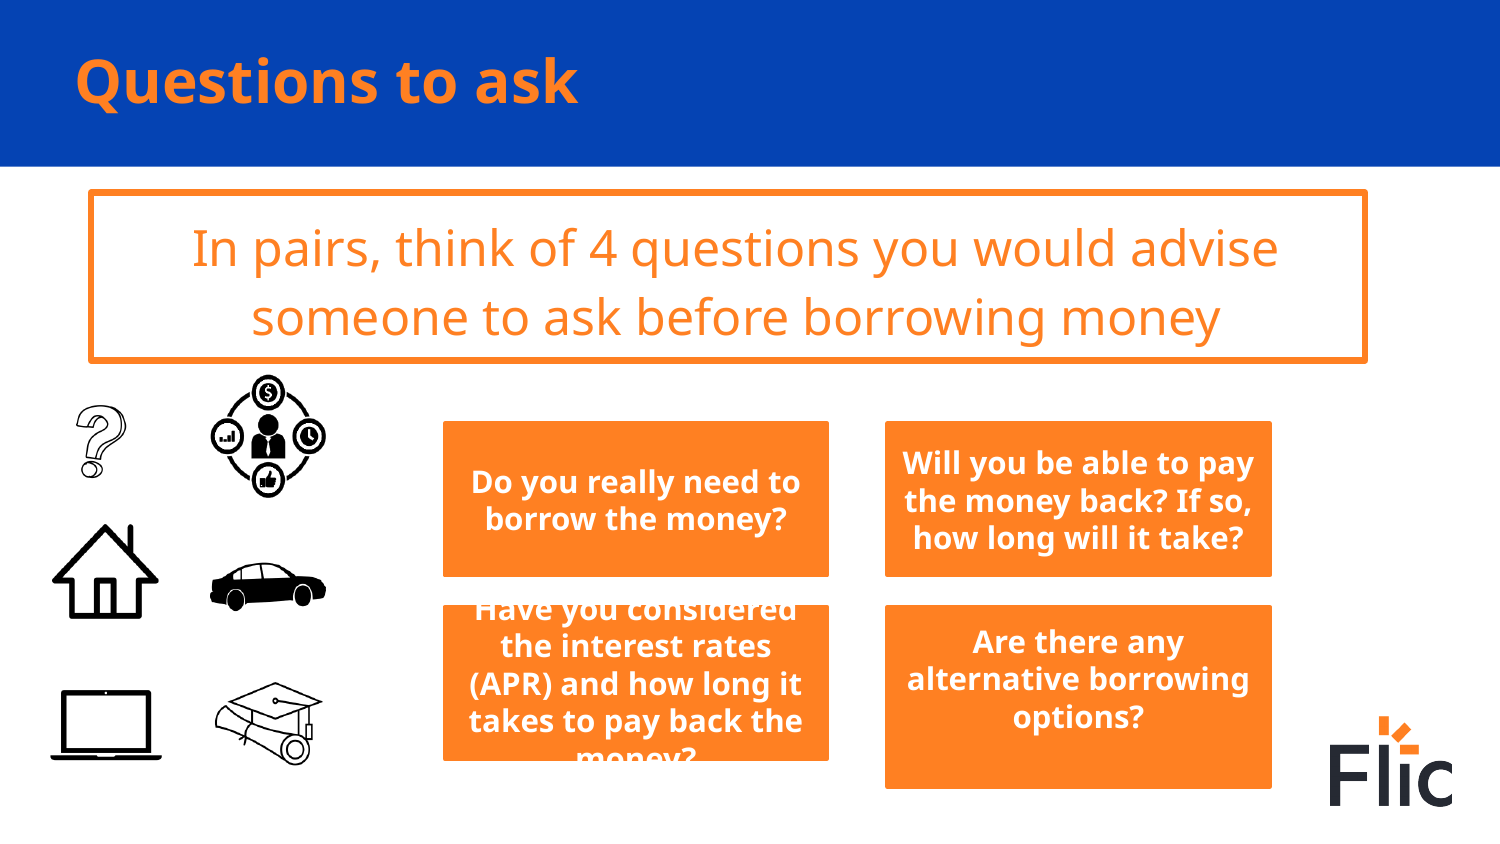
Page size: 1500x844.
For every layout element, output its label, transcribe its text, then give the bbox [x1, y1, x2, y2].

picture [45, 509, 164, 635]
text_box Do you really need to borrow the money? [444, 423, 828, 576]
text_box Have you considered the interest rates (APR) and how long it takes to pay back the money? [444, 607, 828, 759]
text_box Will you be able to pay the money back? If so, how long will it take? [887, 423, 1270, 576]
title Questions to ask [59, 37, 1328, 123]
picture [1330, 716, 1452, 807]
text_box In pairs, think of 4 questions you would advise someone to ask before borrowing money [90, 192, 1366, 361]
text_box Are there any alternative borrowing options? [887, 607, 1270, 787]
picture [60, 401, 136, 483]
picture [209, 661, 327, 787]
picture [209, 372, 327, 499]
picture [45, 661, 164, 787]
picture [209, 504, 327, 656]
